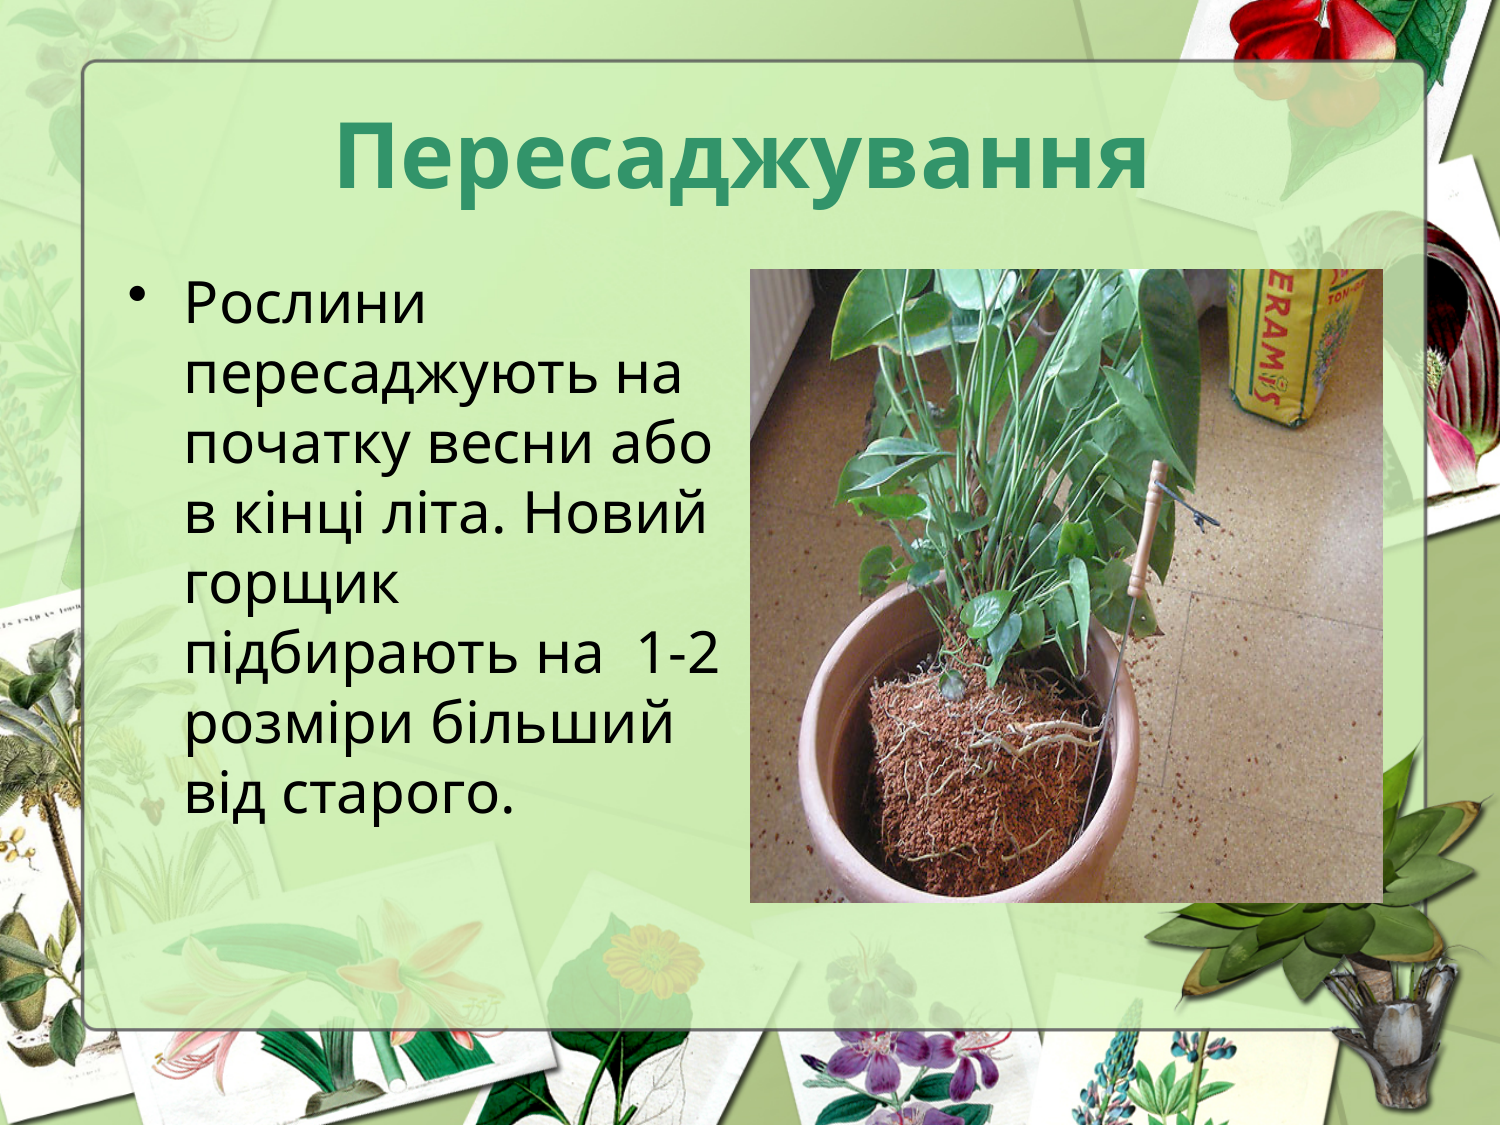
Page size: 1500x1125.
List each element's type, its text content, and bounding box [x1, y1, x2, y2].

title Пересаджування [116, 58, 1393, 247]
picture [0, 0, 1500, 1125]
list Рослини пересаджують на початку весни або в кінці літа. Новий горщик підбирають на 1-2 розміри більший від старого. [112, 257, 738, 1001]
